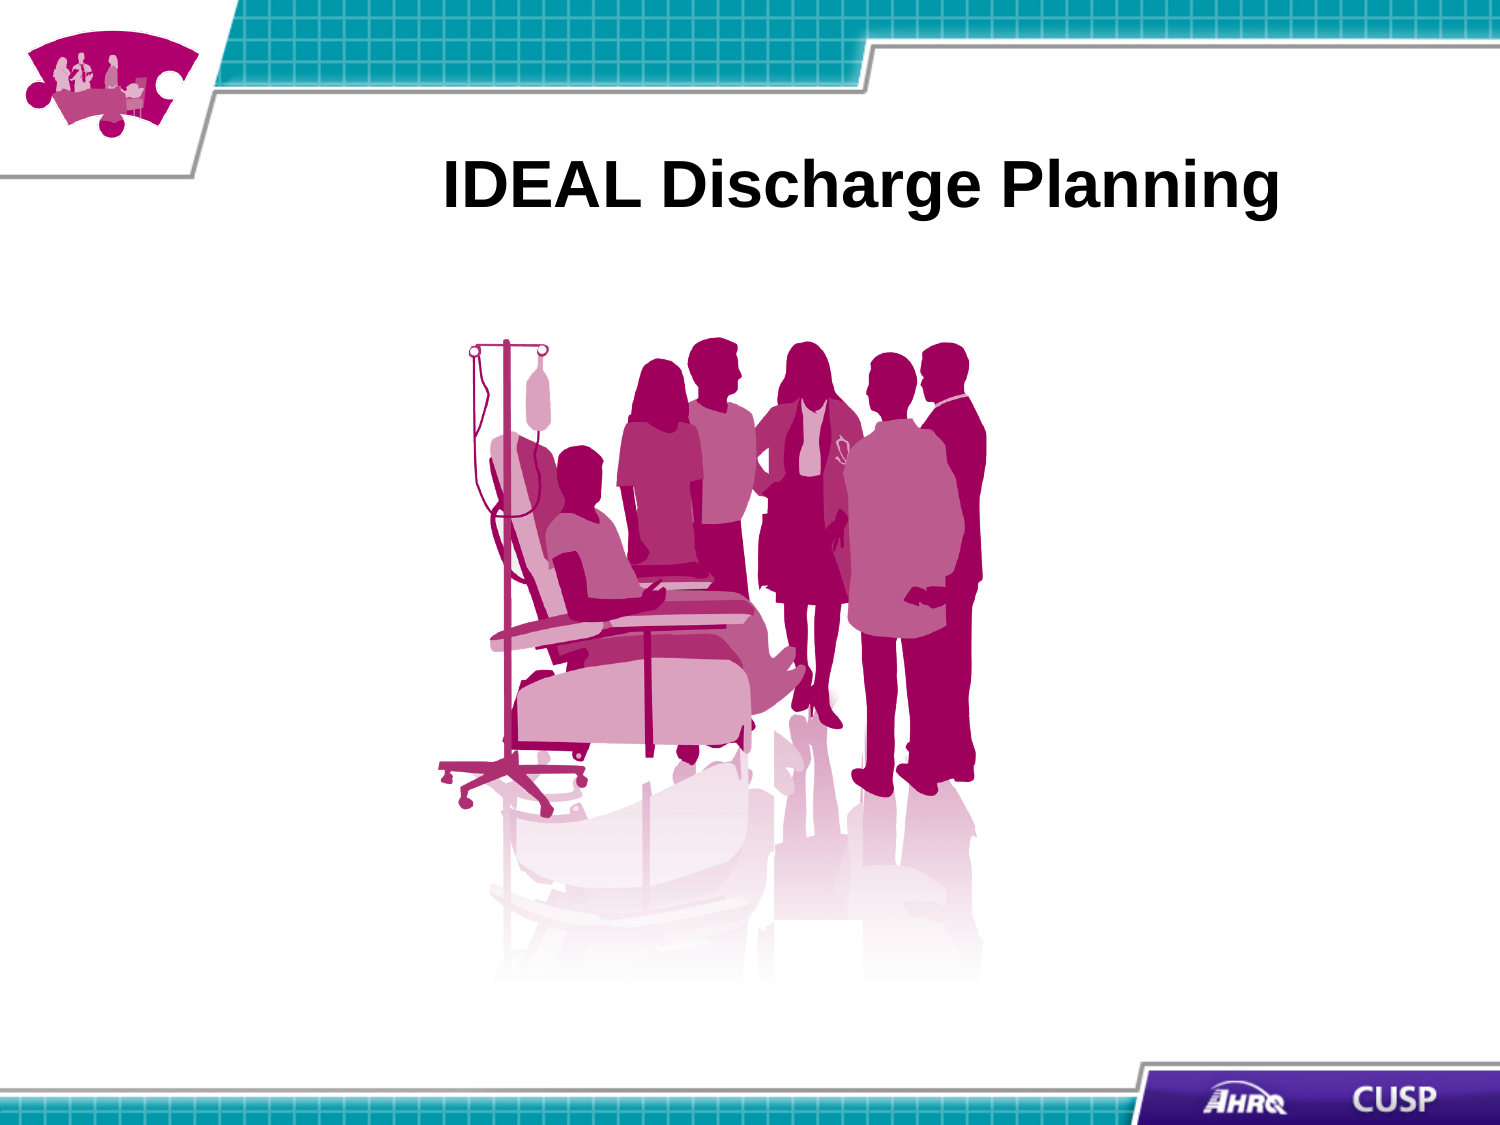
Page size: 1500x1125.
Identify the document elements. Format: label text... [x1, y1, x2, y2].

picture [0, 0, 1500, 1125]
title IDEAL Discharge Planning [187, 87, 1500, 275]
